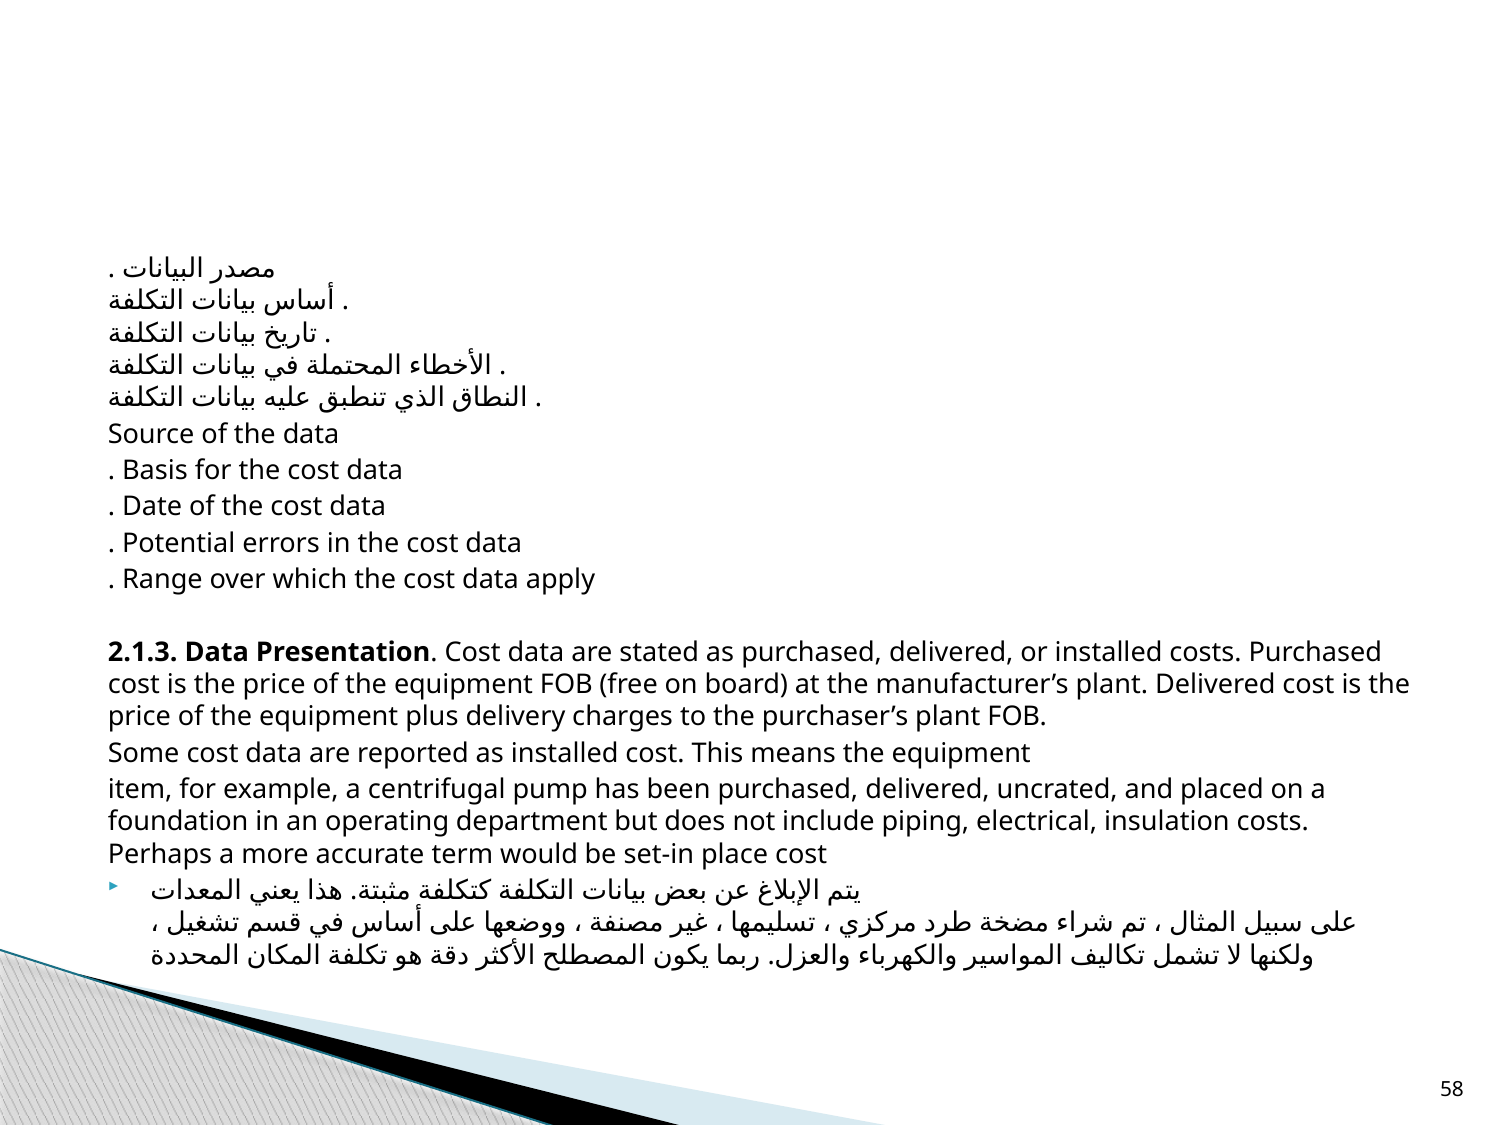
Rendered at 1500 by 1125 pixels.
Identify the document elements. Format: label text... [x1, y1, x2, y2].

slide_number 58 [1418, 1051, 1479, 1112]
list . مصدر البيانات . أساس بيانات التكلفة . تاريخ بيانات التكلفة . الأخطاء المحتملة في بيانات التكلفة . النطاق الذي تنطبق عليه بيانات التكلفة Source of the data . Basis for the cost data . Date of the cost data . Potential errors in the cost data . Range over which the cost data apply 2.1.3. Data Presentation. Cost data are stated as purchased, delivered, or installed costs. Purchased cost is the price of the equipment FOB (free on board) at the manufacturer’s plant. Delivered cost is the price of the equipment plus delivery charges to the purchaser’s plant FOB. Some cost data are reported as installed cost. This means the equipment item, for example, a centrifugal pump has been purchased, delivered, uncrated, and placed on a foundation in an operating department but does not include piping, electrical, insulation costs. Perhaps a more accurate term would be set-in place cost يتم الإبلاغ عن بعض بيانات التكلفة كتكلفة مثبتة. هذا يعني المعدات على سبيل المثال ، تم شراء مضخة طرد مركزي ، تسليمها ، غير مصنفة ، ووضعها على أساس في قسم تشغيل ، ولكنها لا تشمل تكاليف المواسير والكهرباء والعزل. ربما يكون المصطلح الأكثر دقة هو تكلفة المكان المحددة [75, 243, 1425, 986]
